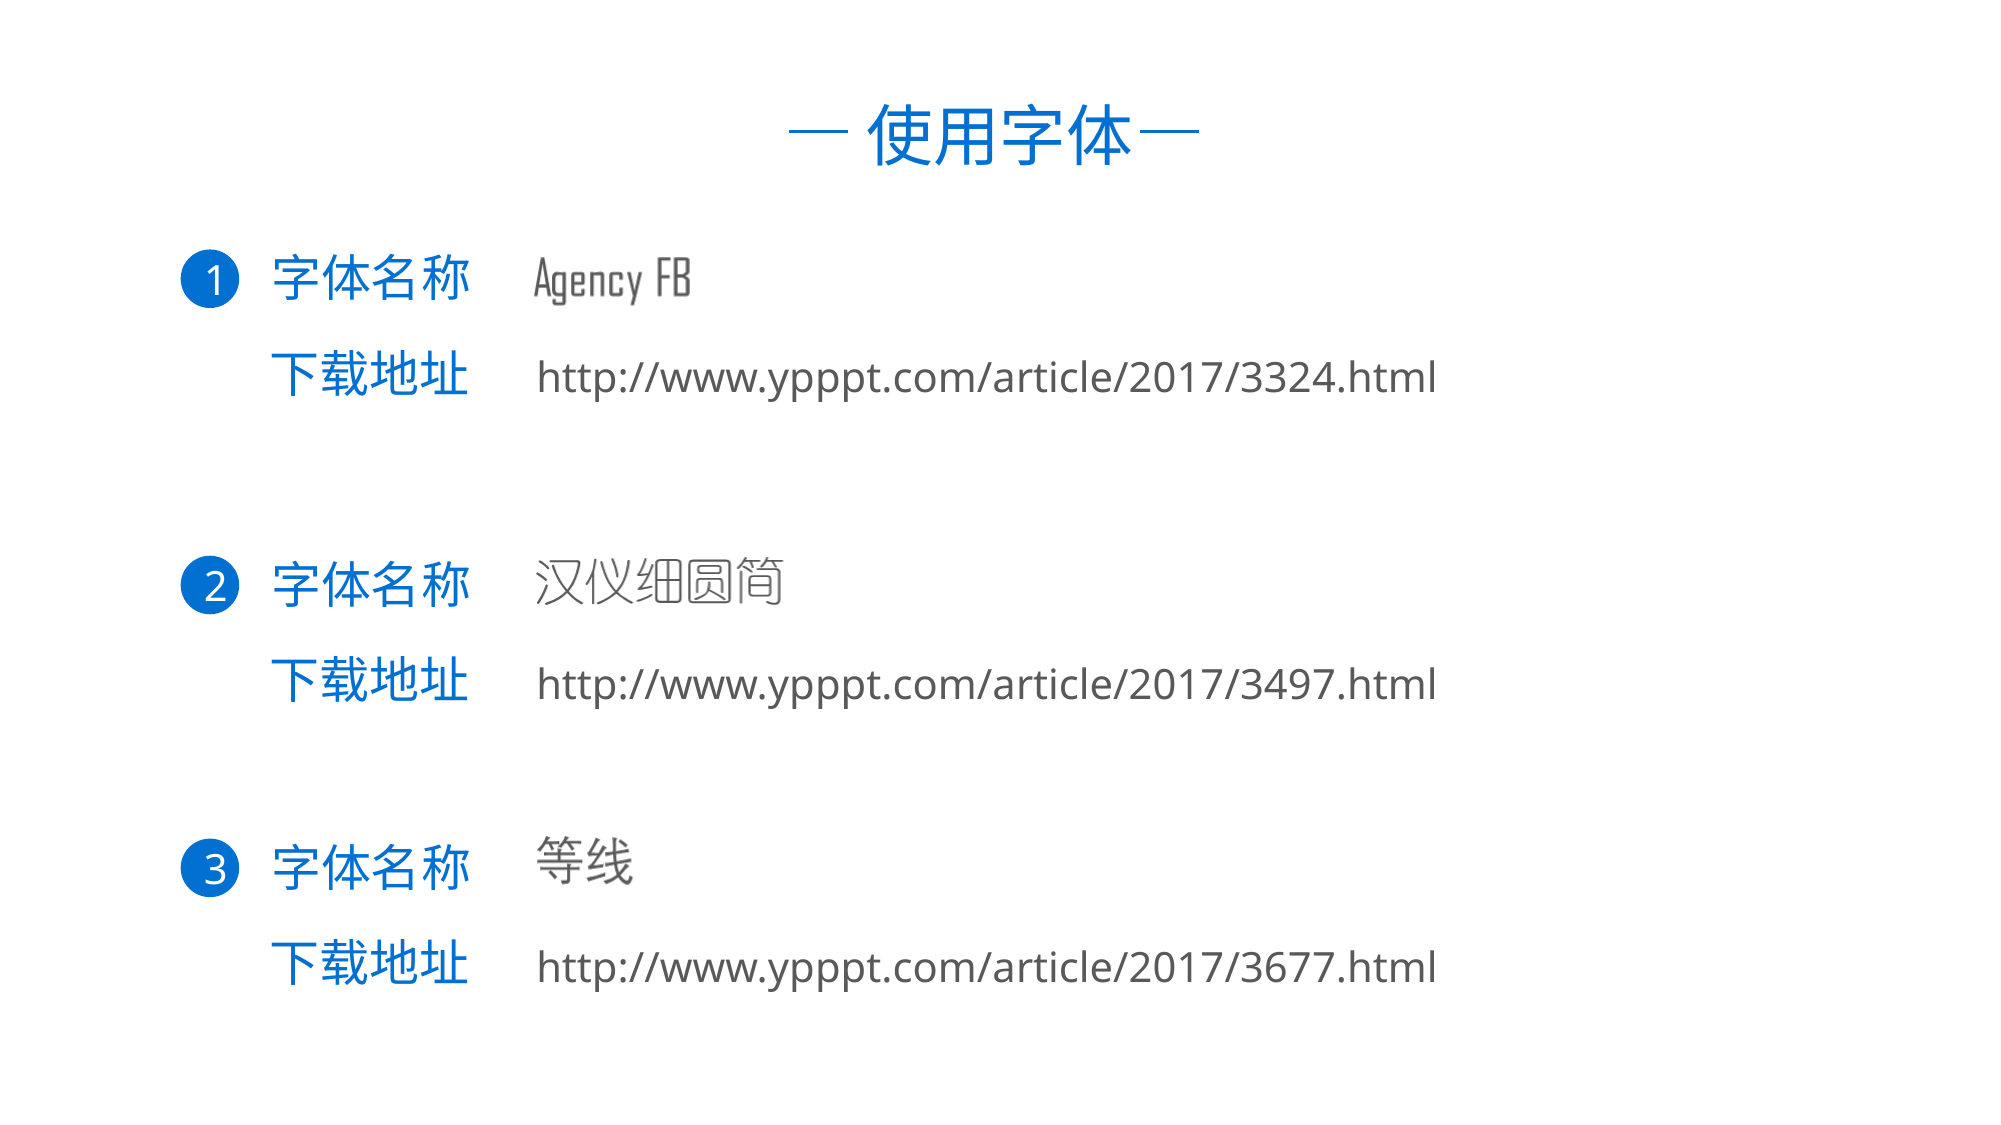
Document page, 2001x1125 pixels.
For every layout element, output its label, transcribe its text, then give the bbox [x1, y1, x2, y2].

text_box 1 [179, 248, 241, 310]
text_box http://www.ypppt.com/article/2017/3677.html [521, 933, 1558, 998]
picture [504, 814, 956, 921]
picture [504, 532, 956, 639]
text_box 3 [179, 837, 241, 899]
text_box 下载地址 [254, 923, 491, 999]
text_box http://www.ypppt.com/article/2017/3324.html [521, 343, 1558, 409]
text_box 字体名称 [256, 545, 504, 621]
text_box http://www.ypppt.com/article/2017/3497.html [521, 650, 1558, 715]
text_box 2 [179, 554, 241, 616]
text_box 字体名称 [256, 239, 502, 315]
picture [502, 231, 828, 338]
text_box 使用字体 [830, 70, 1170, 182]
text_box 下载地址 [254, 334, 491, 410]
text_box 下载地址 [254, 641, 491, 716]
text_box 字体名称 [256, 828, 504, 904]
